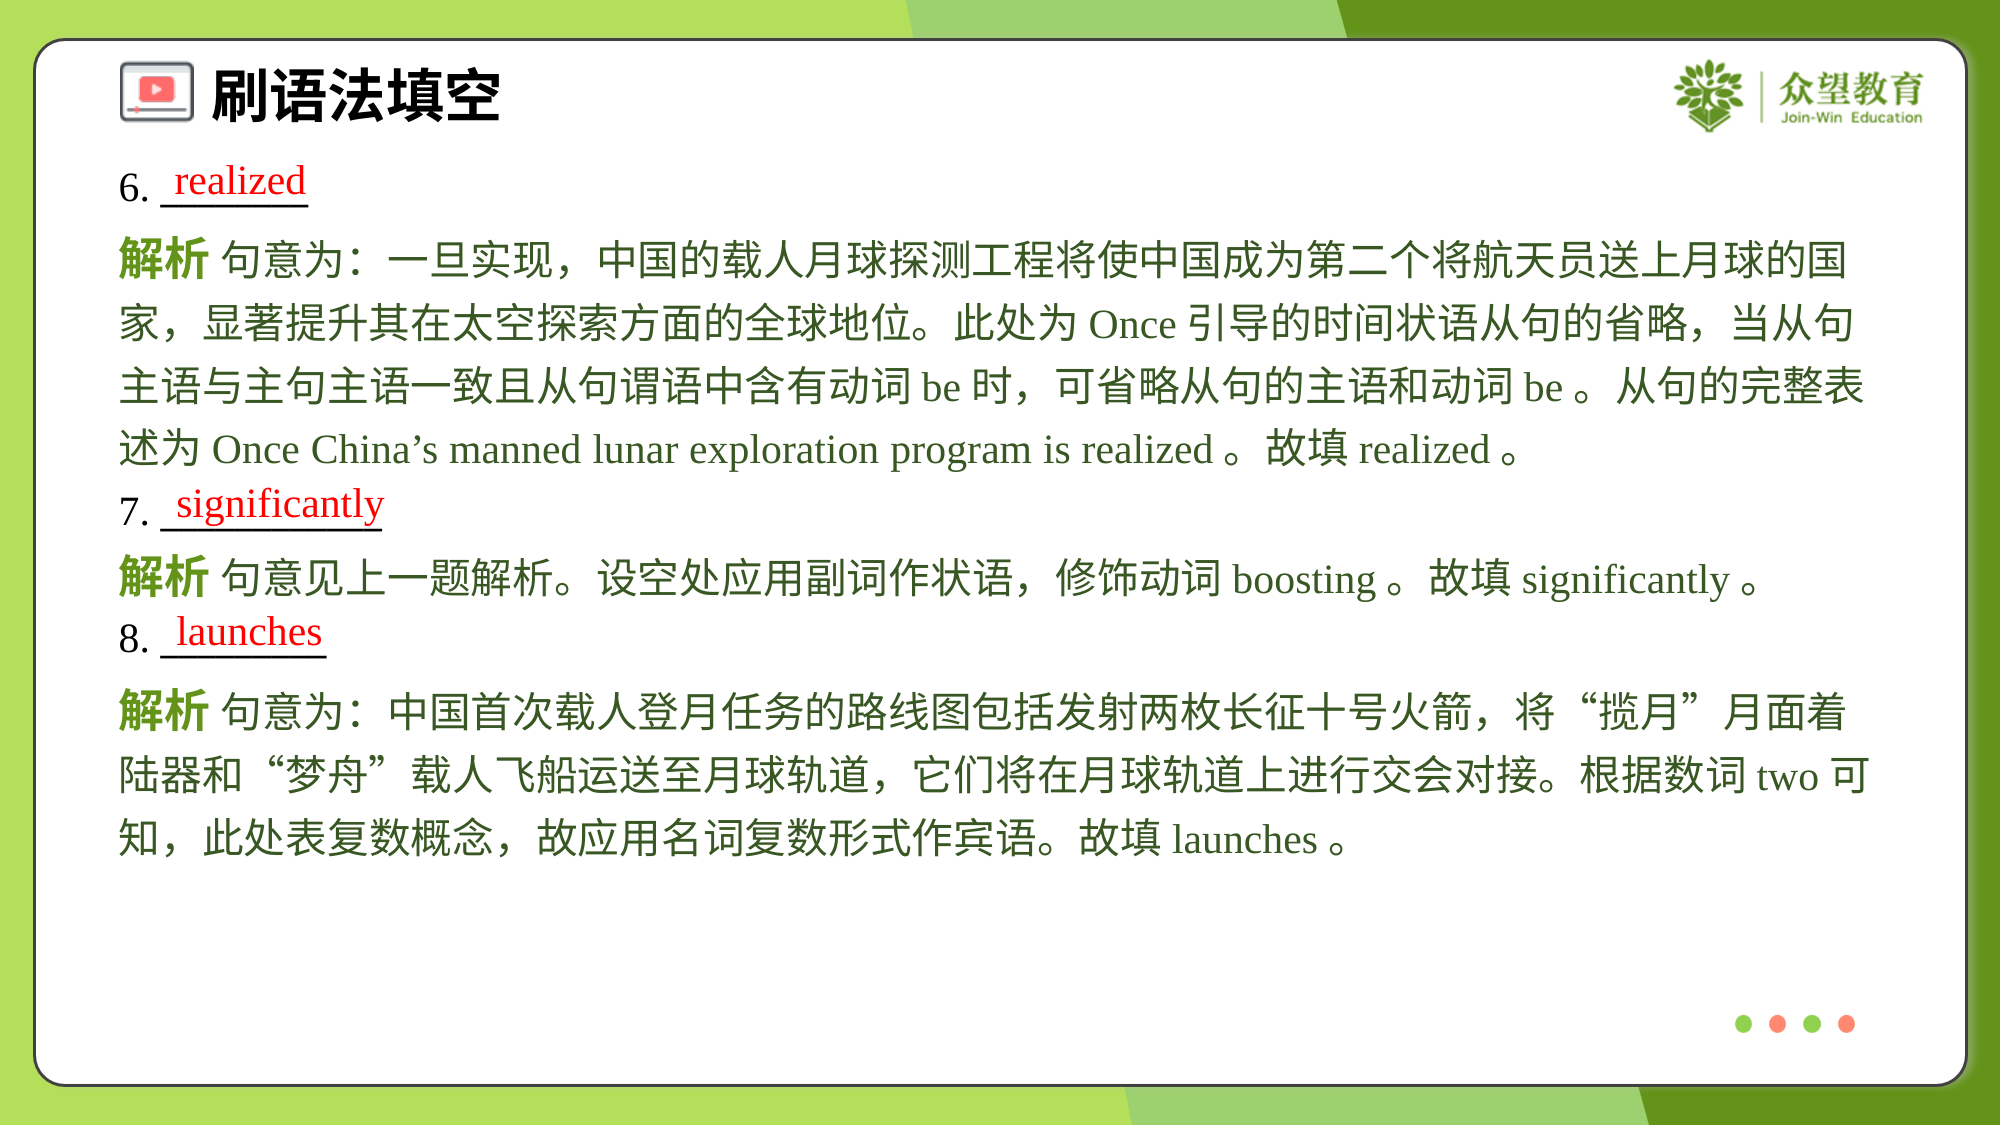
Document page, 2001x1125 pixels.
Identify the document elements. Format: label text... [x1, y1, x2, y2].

text_box 7. ____________ [118, 471, 1883, 529]
text_box 解析 句意见上一题解析。设空处应用副词作状语，修饰动词boosting。故填significantly。 [118, 534, 1883, 596]
text_box significantly [172, 462, 389, 521]
text_box launches [172, 591, 327, 650]
text_box 6. ________ [118, 146, 1883, 204]
text_box realized [170, 140, 311, 199]
text_box 解析 句意为：一旦实现，中国的载人月球探测工程将使中国成为第二个将航天员送上月球的国家，显著提升其在太空探索方面的全球地位。此处为Once引导的时间状语从句的省略，当从句主语与主句主语一致且从句谓语中含有动词be时，可省略从句的主语和动词be。从句的完整表述为Once China’s manned lunar exploration program is realized。故填realized。 [118, 215, 1883, 467]
text_box 8. _________ [118, 597, 1883, 655]
picture [0, 0, 2000, 1125]
text_box 解析 句意为：中国首次载人登月任务的路线图包括发射两枚长征十号火箭，将“揽月”月面着陆器和“梦舟”载人飞船运送至月球轨道，它们将在月球轨道上进行交会对接。根据数词two可知，此处表复数概念，故应用名词复数形式作宾语。故填launches。 [118, 667, 1883, 857]
